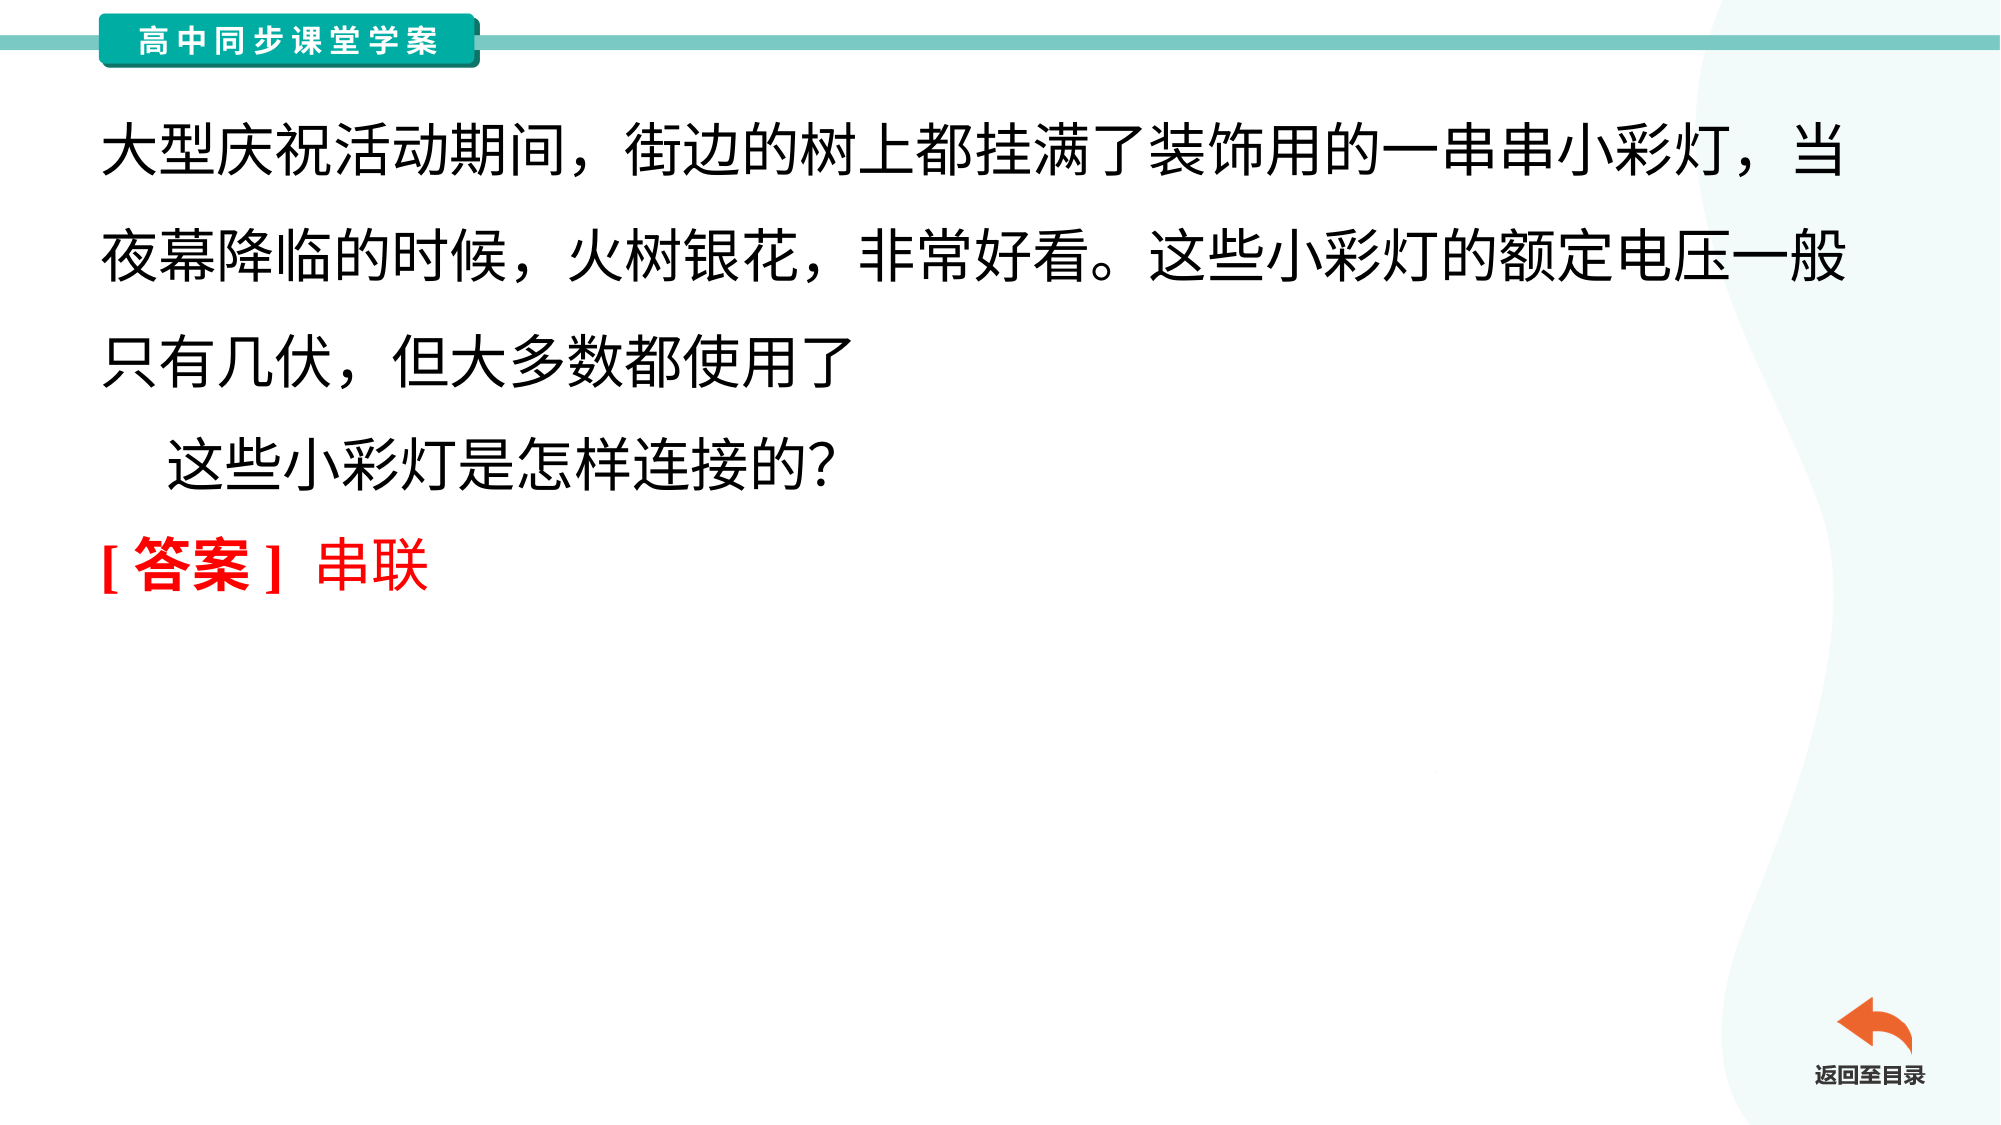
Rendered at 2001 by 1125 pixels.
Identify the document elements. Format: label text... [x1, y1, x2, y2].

picture [0, 0, 2000, 1125]
text_box [答案] 串联 [100, 496, 1899, 587]
